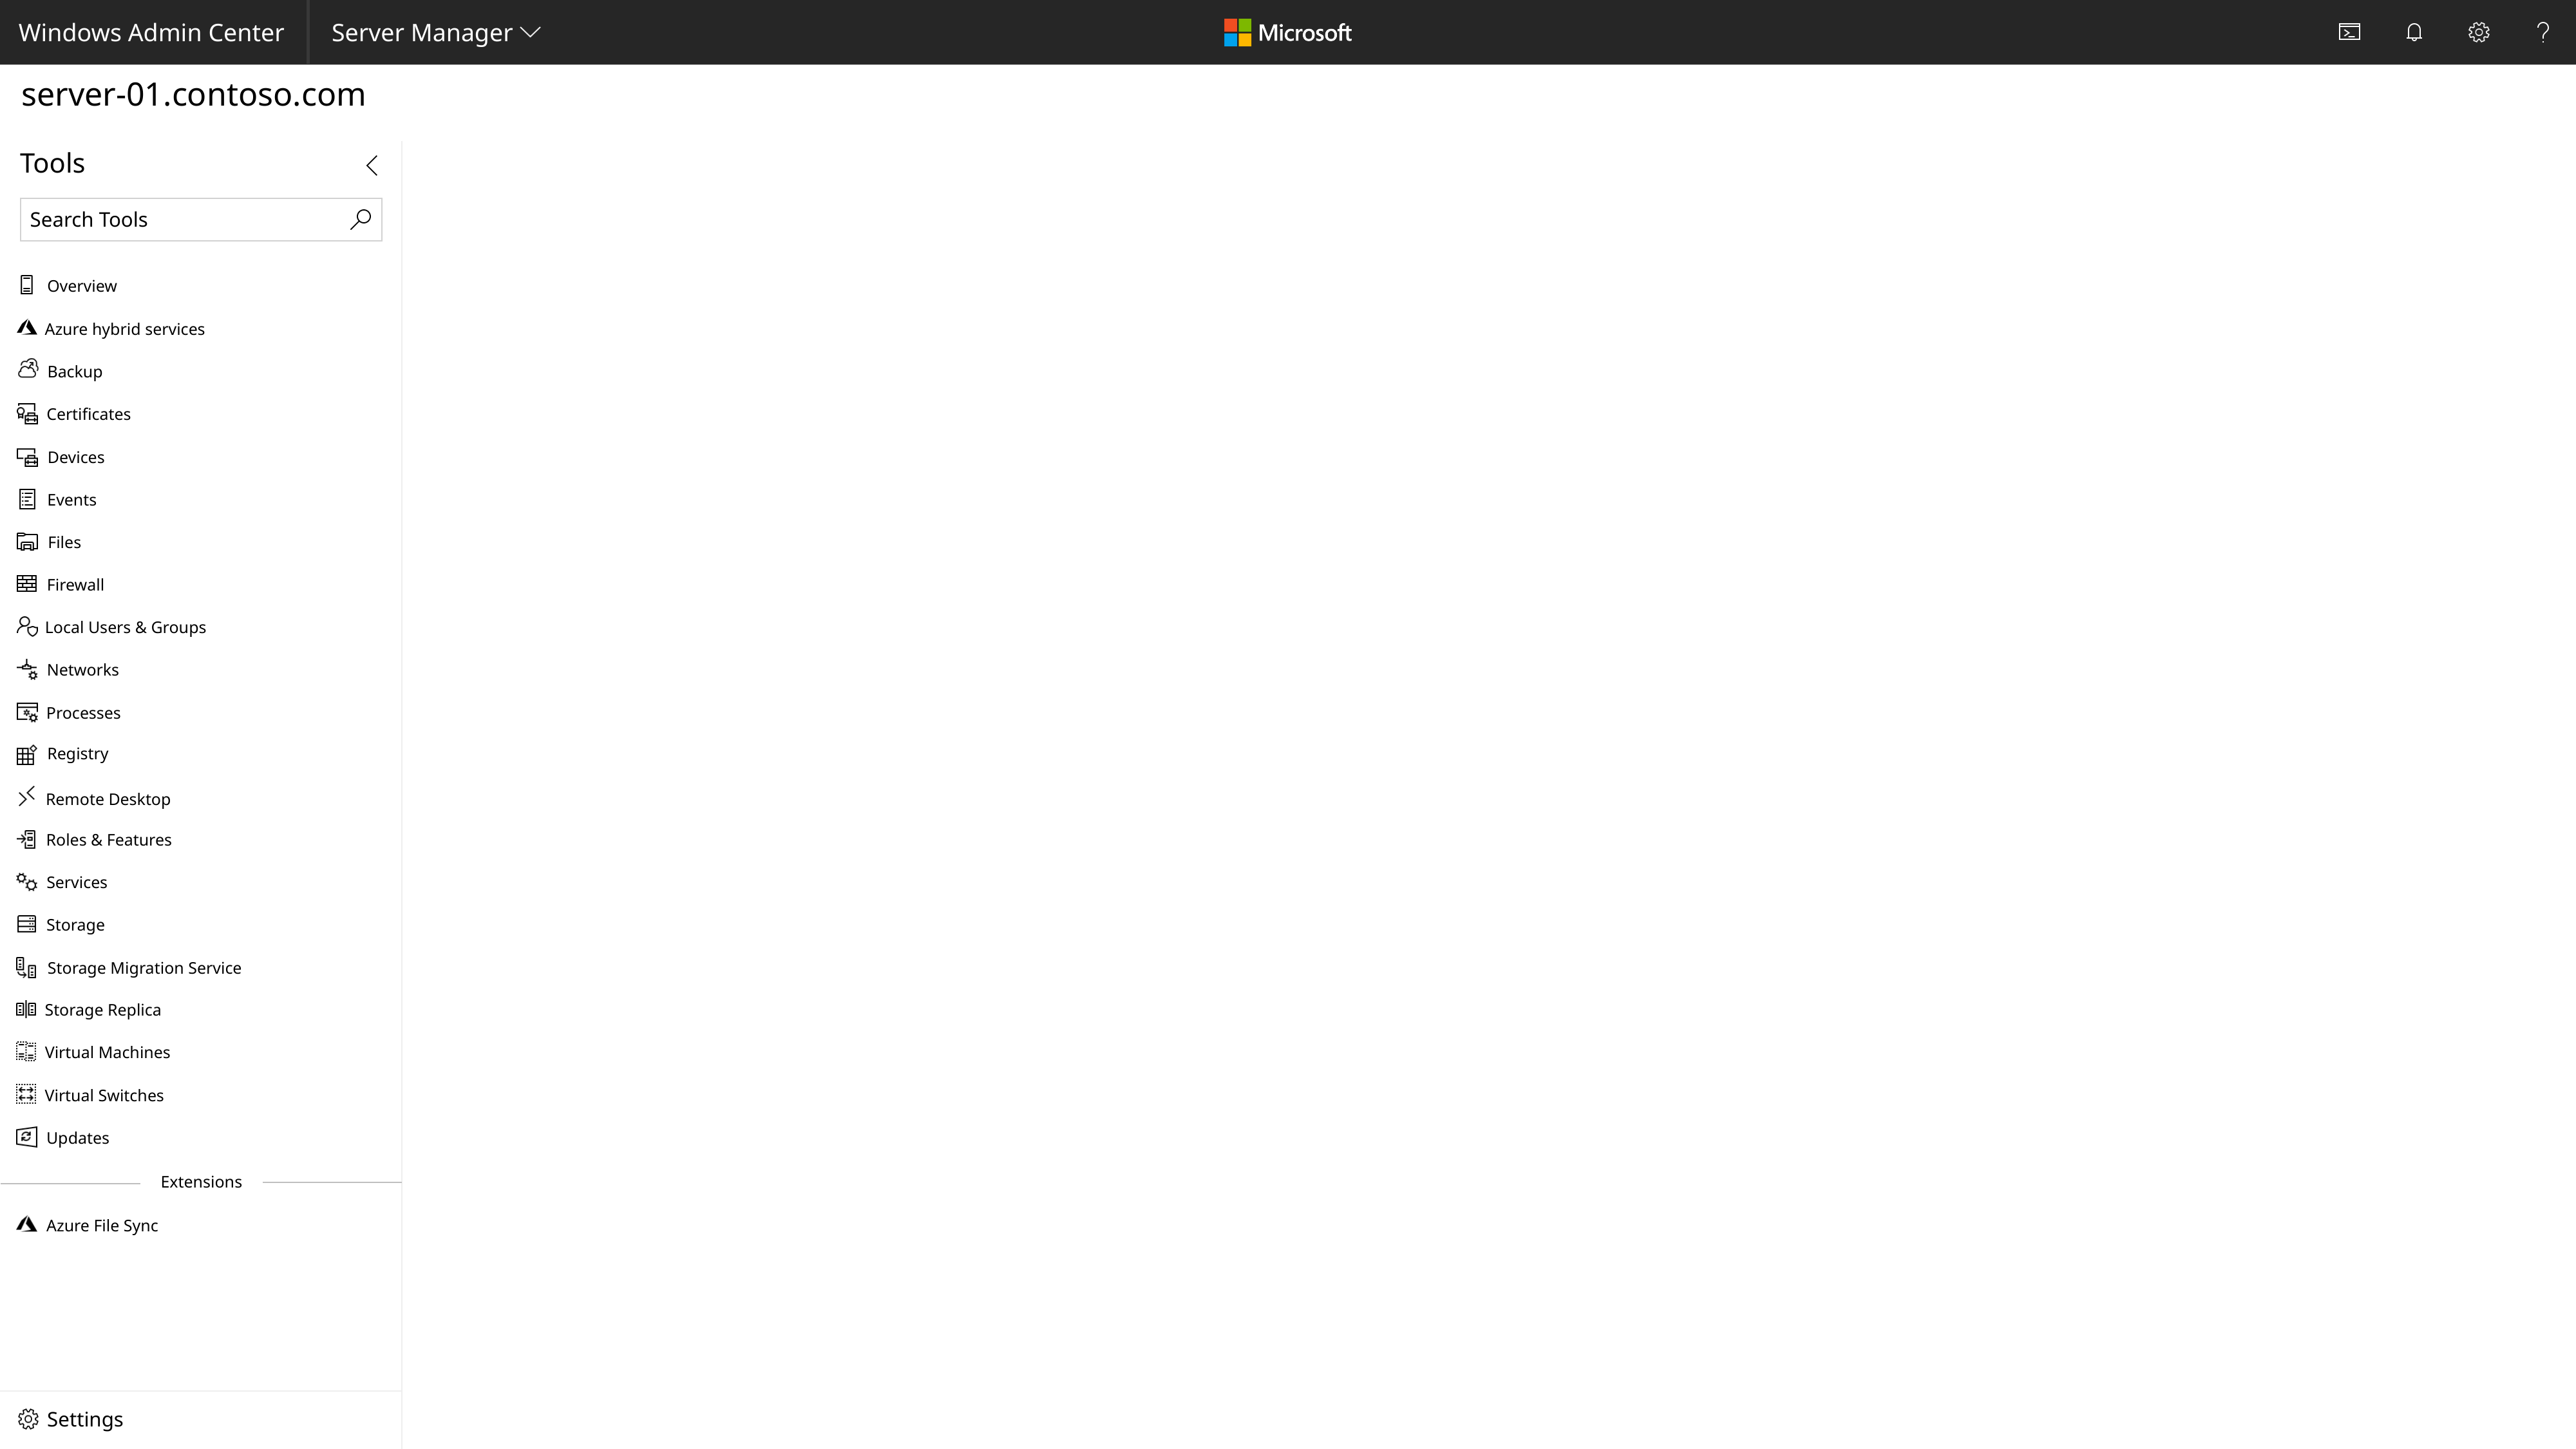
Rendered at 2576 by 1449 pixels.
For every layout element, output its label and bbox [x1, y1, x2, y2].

picture [17, 316, 37, 337]
picture [17, 829, 38, 850]
picture [2468, 22, 2490, 43]
picture [17, 403, 38, 424]
picture [17, 574, 38, 594]
picture [2339, 22, 2360, 43]
picture [17, 744, 38, 765]
picture [16, 1213, 37, 1234]
picture [16, 786, 37, 806]
picture [16, 871, 37, 893]
picture [17, 659, 38, 680]
picture [16, 1041, 37, 1063]
picture [16, 1126, 37, 1148]
picture [17, 446, 38, 467]
picture [1224, 19, 1352, 46]
picture [16, 1084, 37, 1105]
picture [17, 616, 38, 637]
picture [16, 957, 37, 978]
picture [362, 155, 383, 176]
picture [520, 22, 541, 43]
picture [17, 531, 38, 552]
picture [18, 1408, 39, 1430]
picture [350, 209, 371, 230]
picture [16, 914, 37, 935]
picture [17, 701, 38, 723]
picture [14, 354, 41, 381]
picture [16, 999, 37, 1019]
picture [17, 489, 38, 509]
picture [2404, 22, 2425, 43]
picture [2533, 22, 2554, 43]
picture [17, 275, 38, 296]
